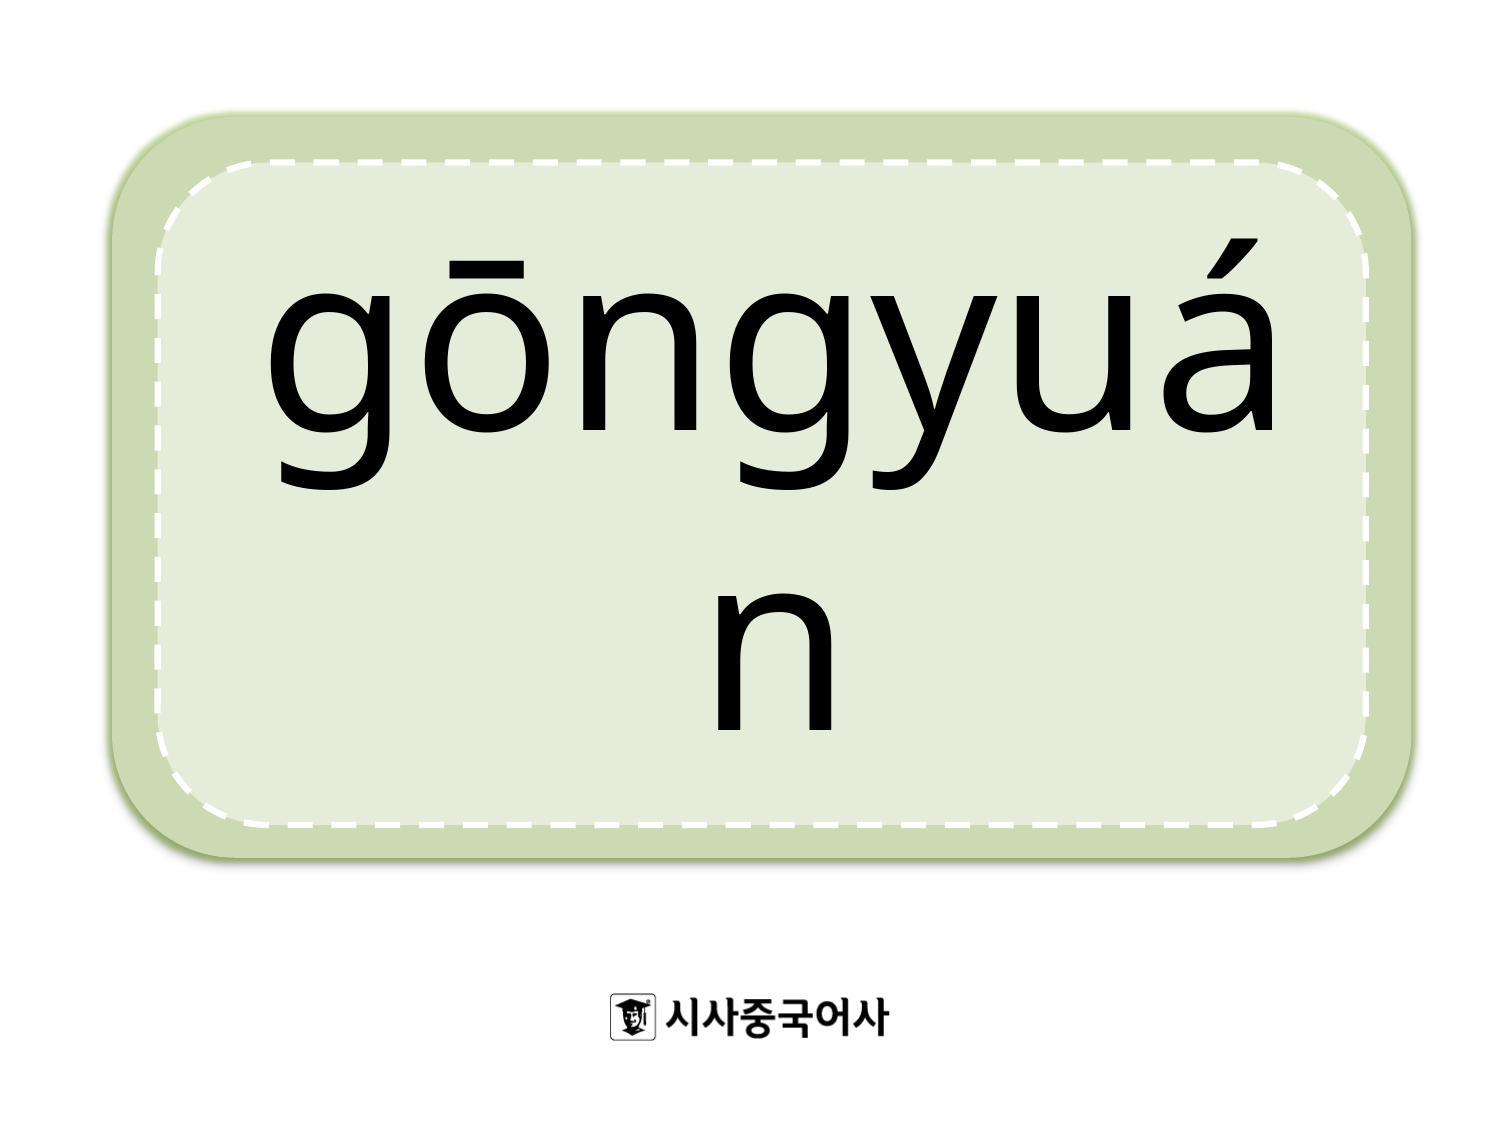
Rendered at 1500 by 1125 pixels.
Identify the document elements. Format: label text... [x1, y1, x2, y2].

text_box gōngyuán [171, 149, 1380, 812]
picture [602, 987, 898, 1047]
